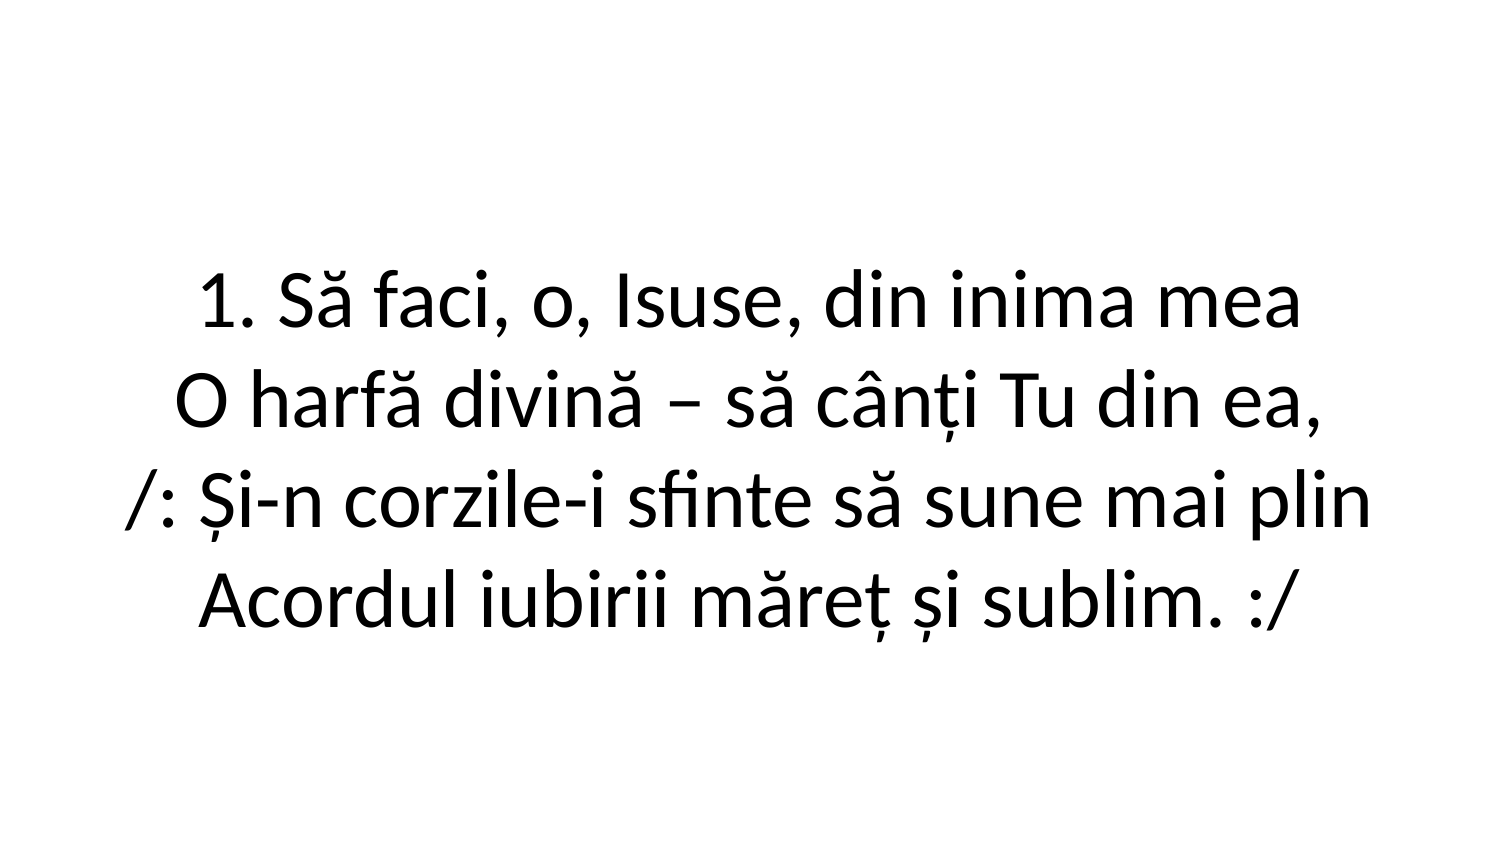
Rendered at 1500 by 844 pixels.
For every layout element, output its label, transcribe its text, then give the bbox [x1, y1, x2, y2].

text_box 1. Să faci, o, Isuse, din inima mea O harfă divină – să cânți Tu din ea, /: Și-n corzile-i sfinte să sune mai plin Acordul iubirii măreț și sublim. :/ [110, 192, 1390, 652]
